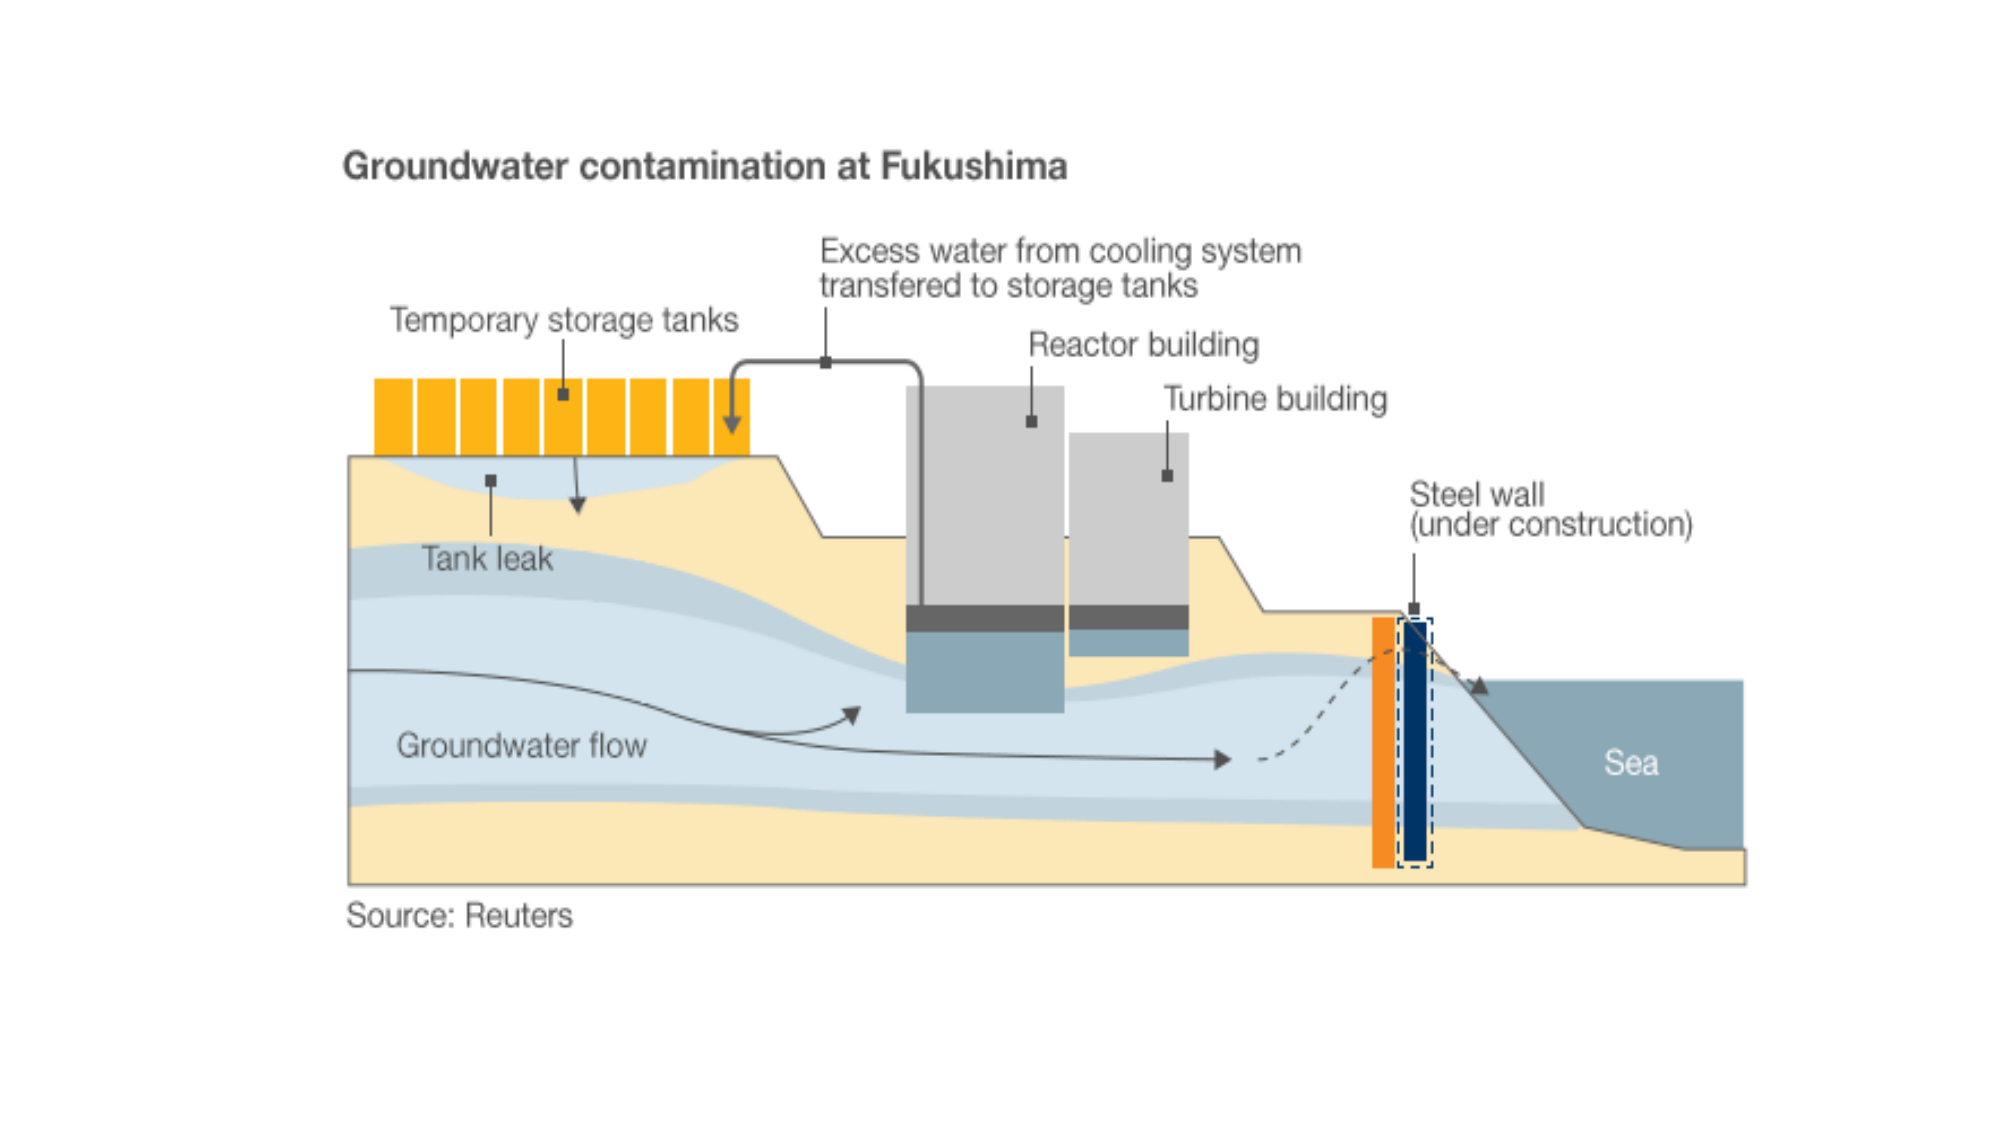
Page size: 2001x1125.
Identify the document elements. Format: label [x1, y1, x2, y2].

picture [341, 138, 1753, 943]
